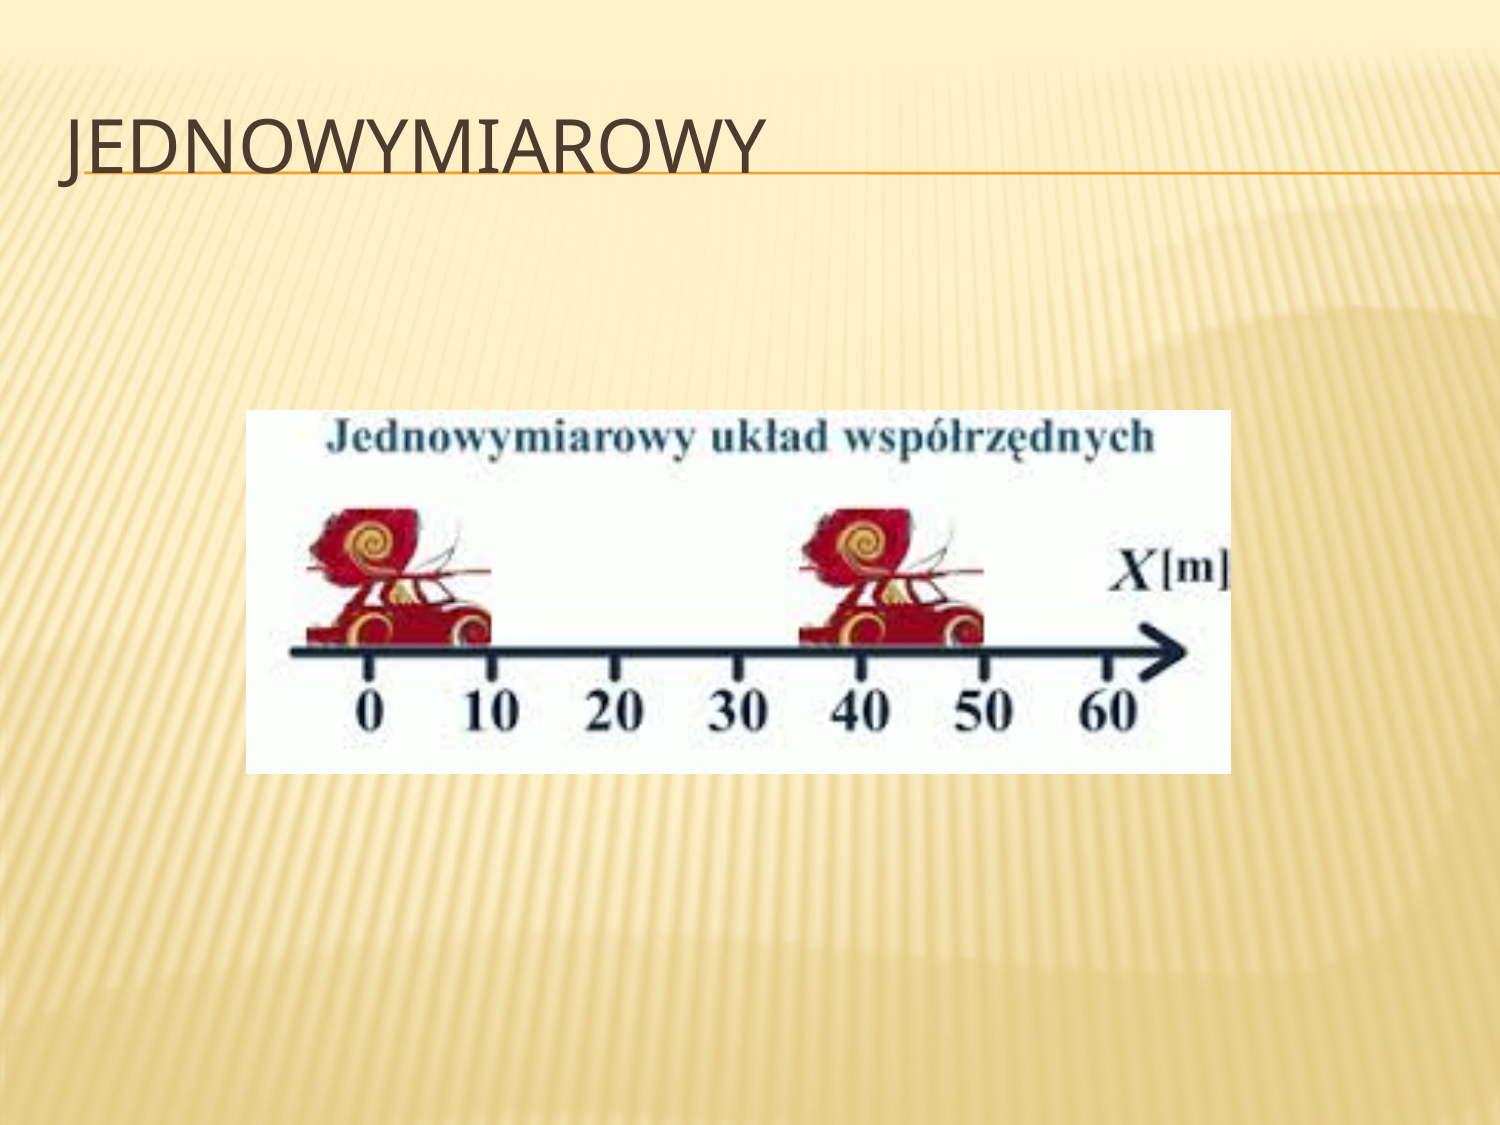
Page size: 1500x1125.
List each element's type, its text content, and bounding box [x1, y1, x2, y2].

title Jednowymiarowy [50, 75, 1475, 213]
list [245, 409, 1231, 774]
